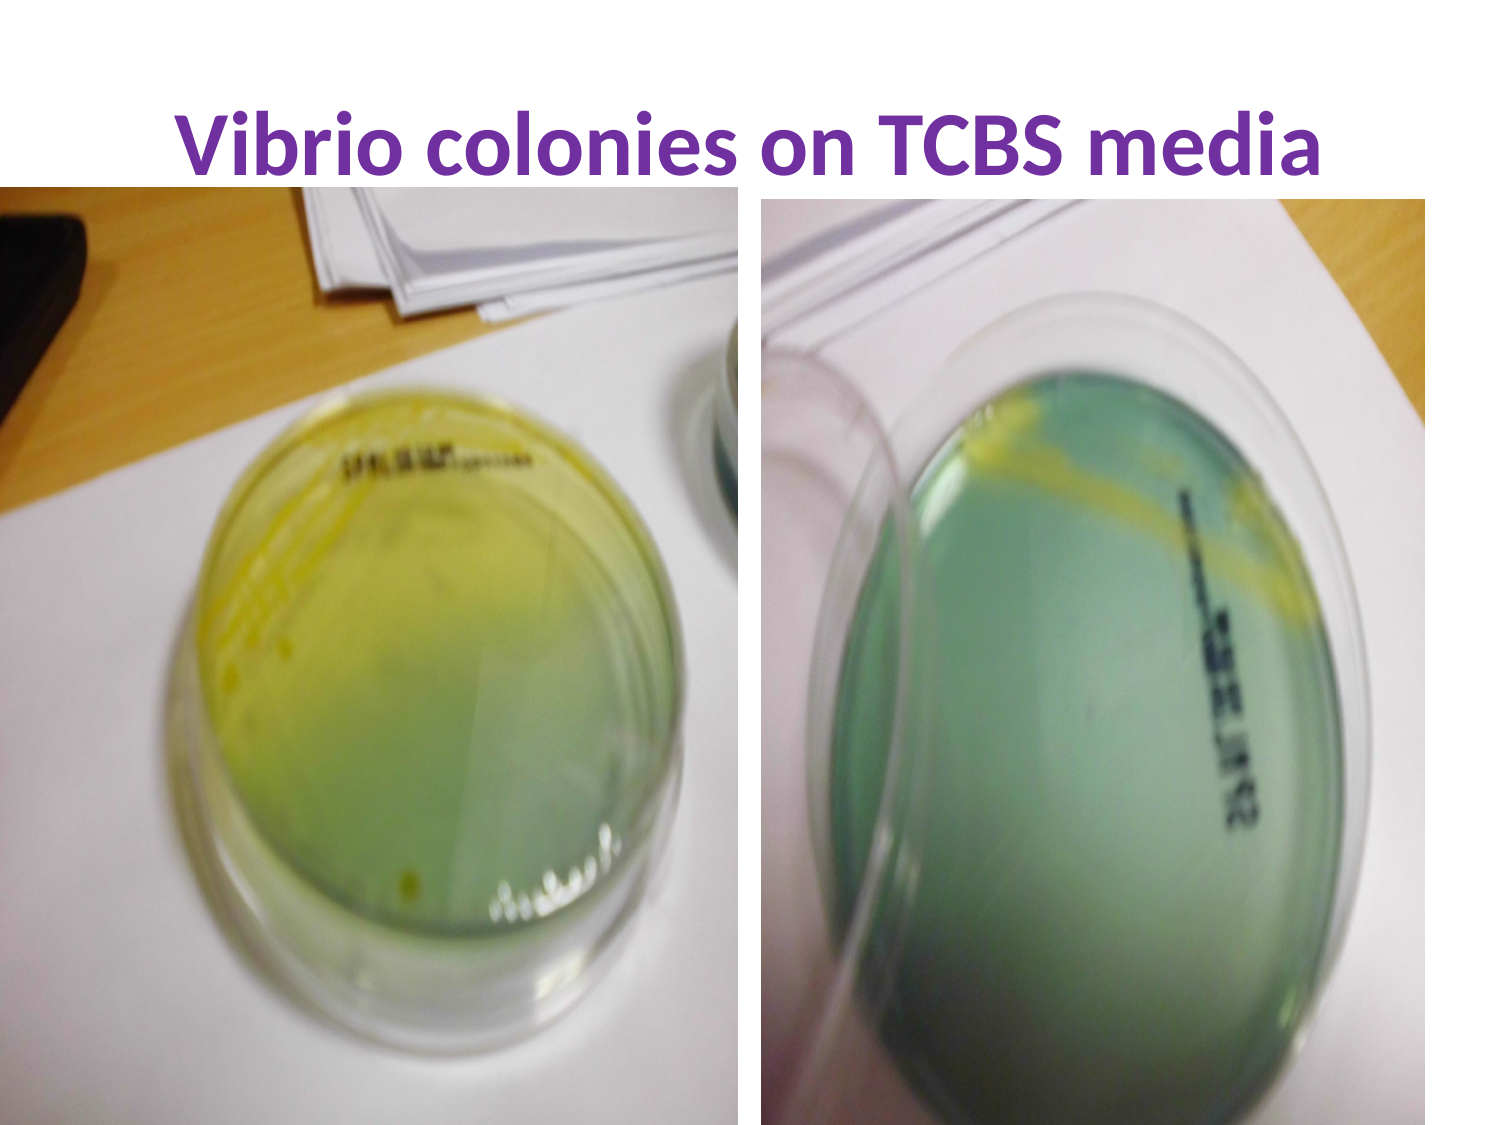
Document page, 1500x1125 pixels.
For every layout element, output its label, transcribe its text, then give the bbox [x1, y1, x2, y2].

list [0, 187, 738, 1125]
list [761, 199, 1426, 1125]
title Vibrio colonies on TCBS media [75, 45, 1425, 233]
